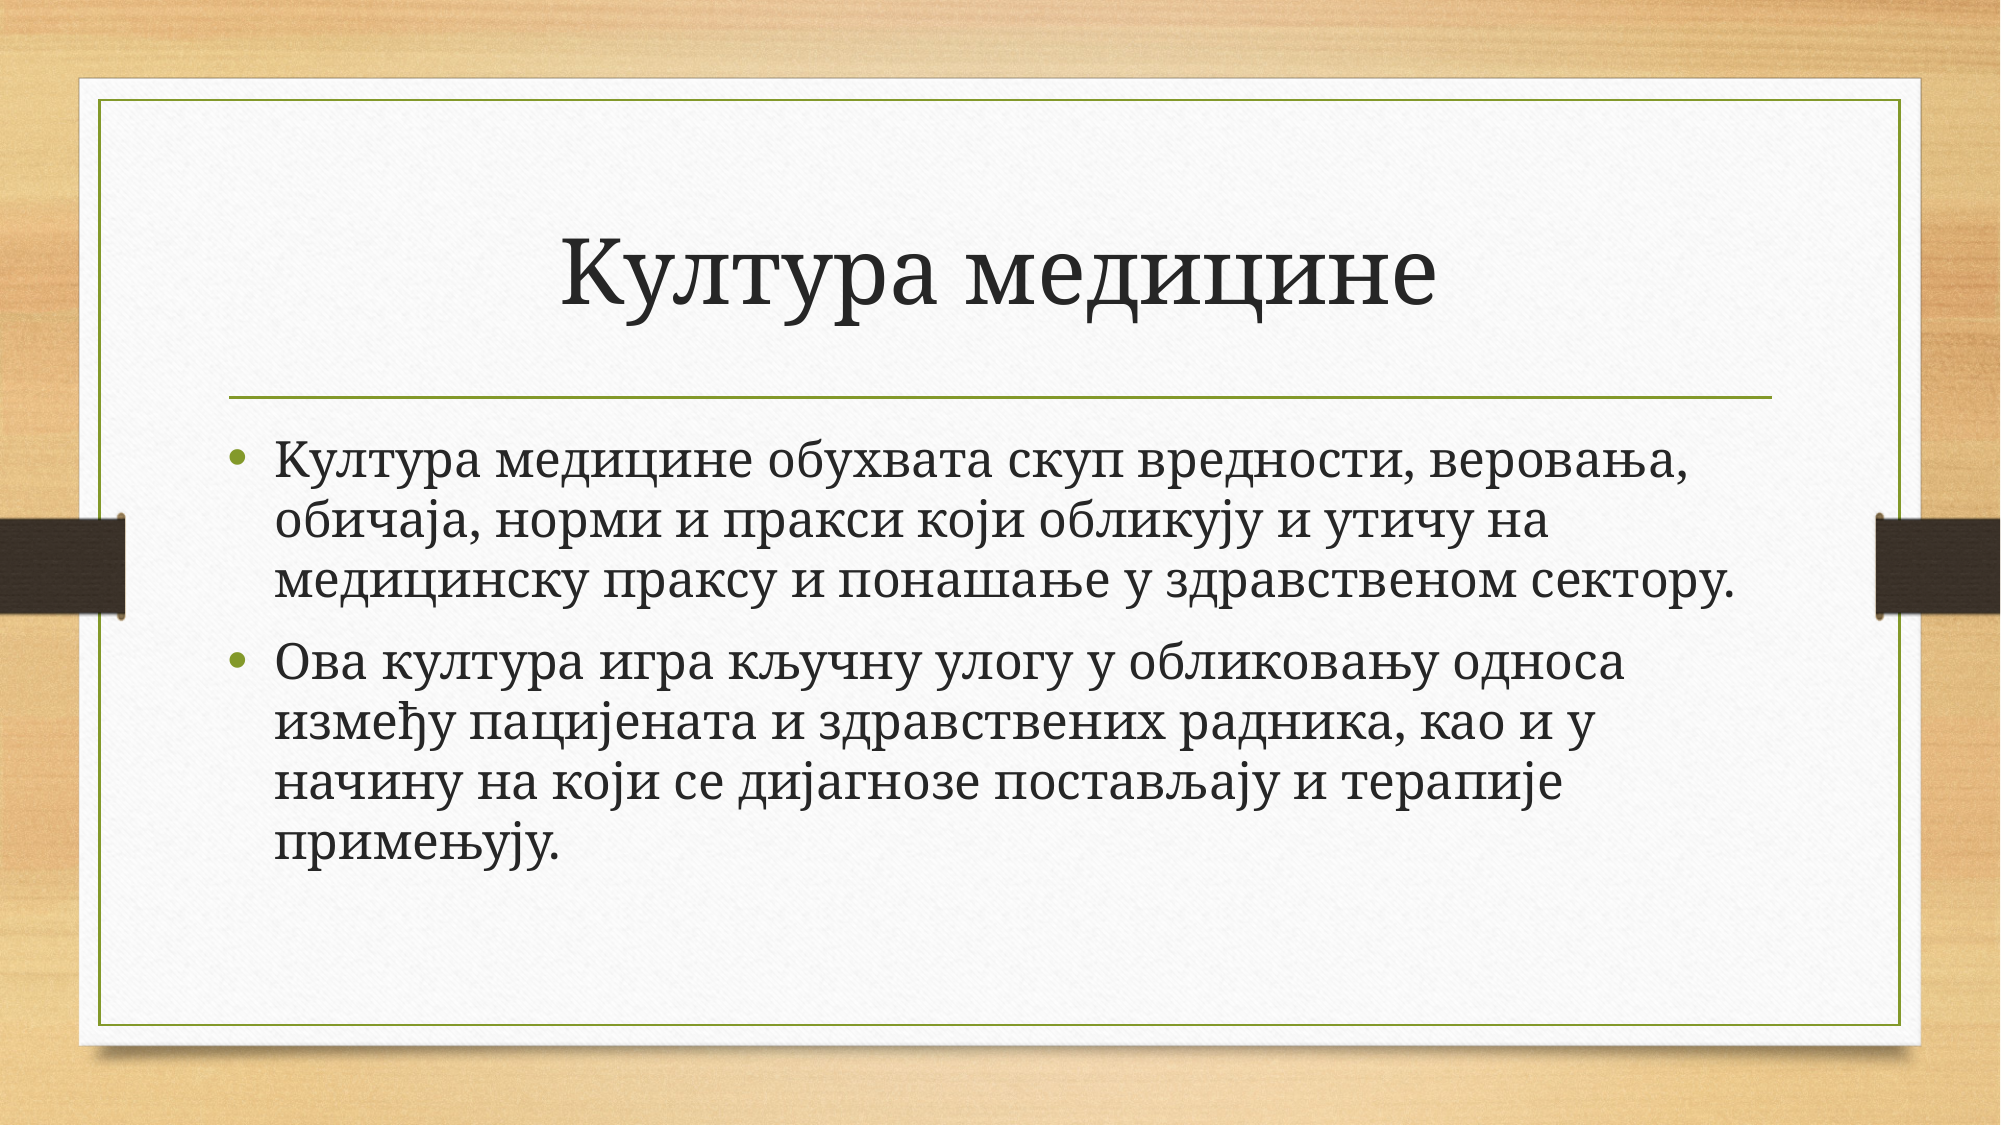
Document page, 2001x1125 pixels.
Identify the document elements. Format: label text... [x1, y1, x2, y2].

title Kултура медицине [212, 161, 1788, 375]
list Kултура медицине обухвата скуп вредности, веровања, обичаја, норми и пракси који обликују и утичу на медицинску праксу и понашање у здравственом сектору. Ова култура игра кључну улогу у обликовању односа између пацијената и здравствених радника, као и у начину на који се дијагнозе постављају и терапије примењују. [212, 419, 1788, 964]
picture [0, 0, 2001, 1125]
